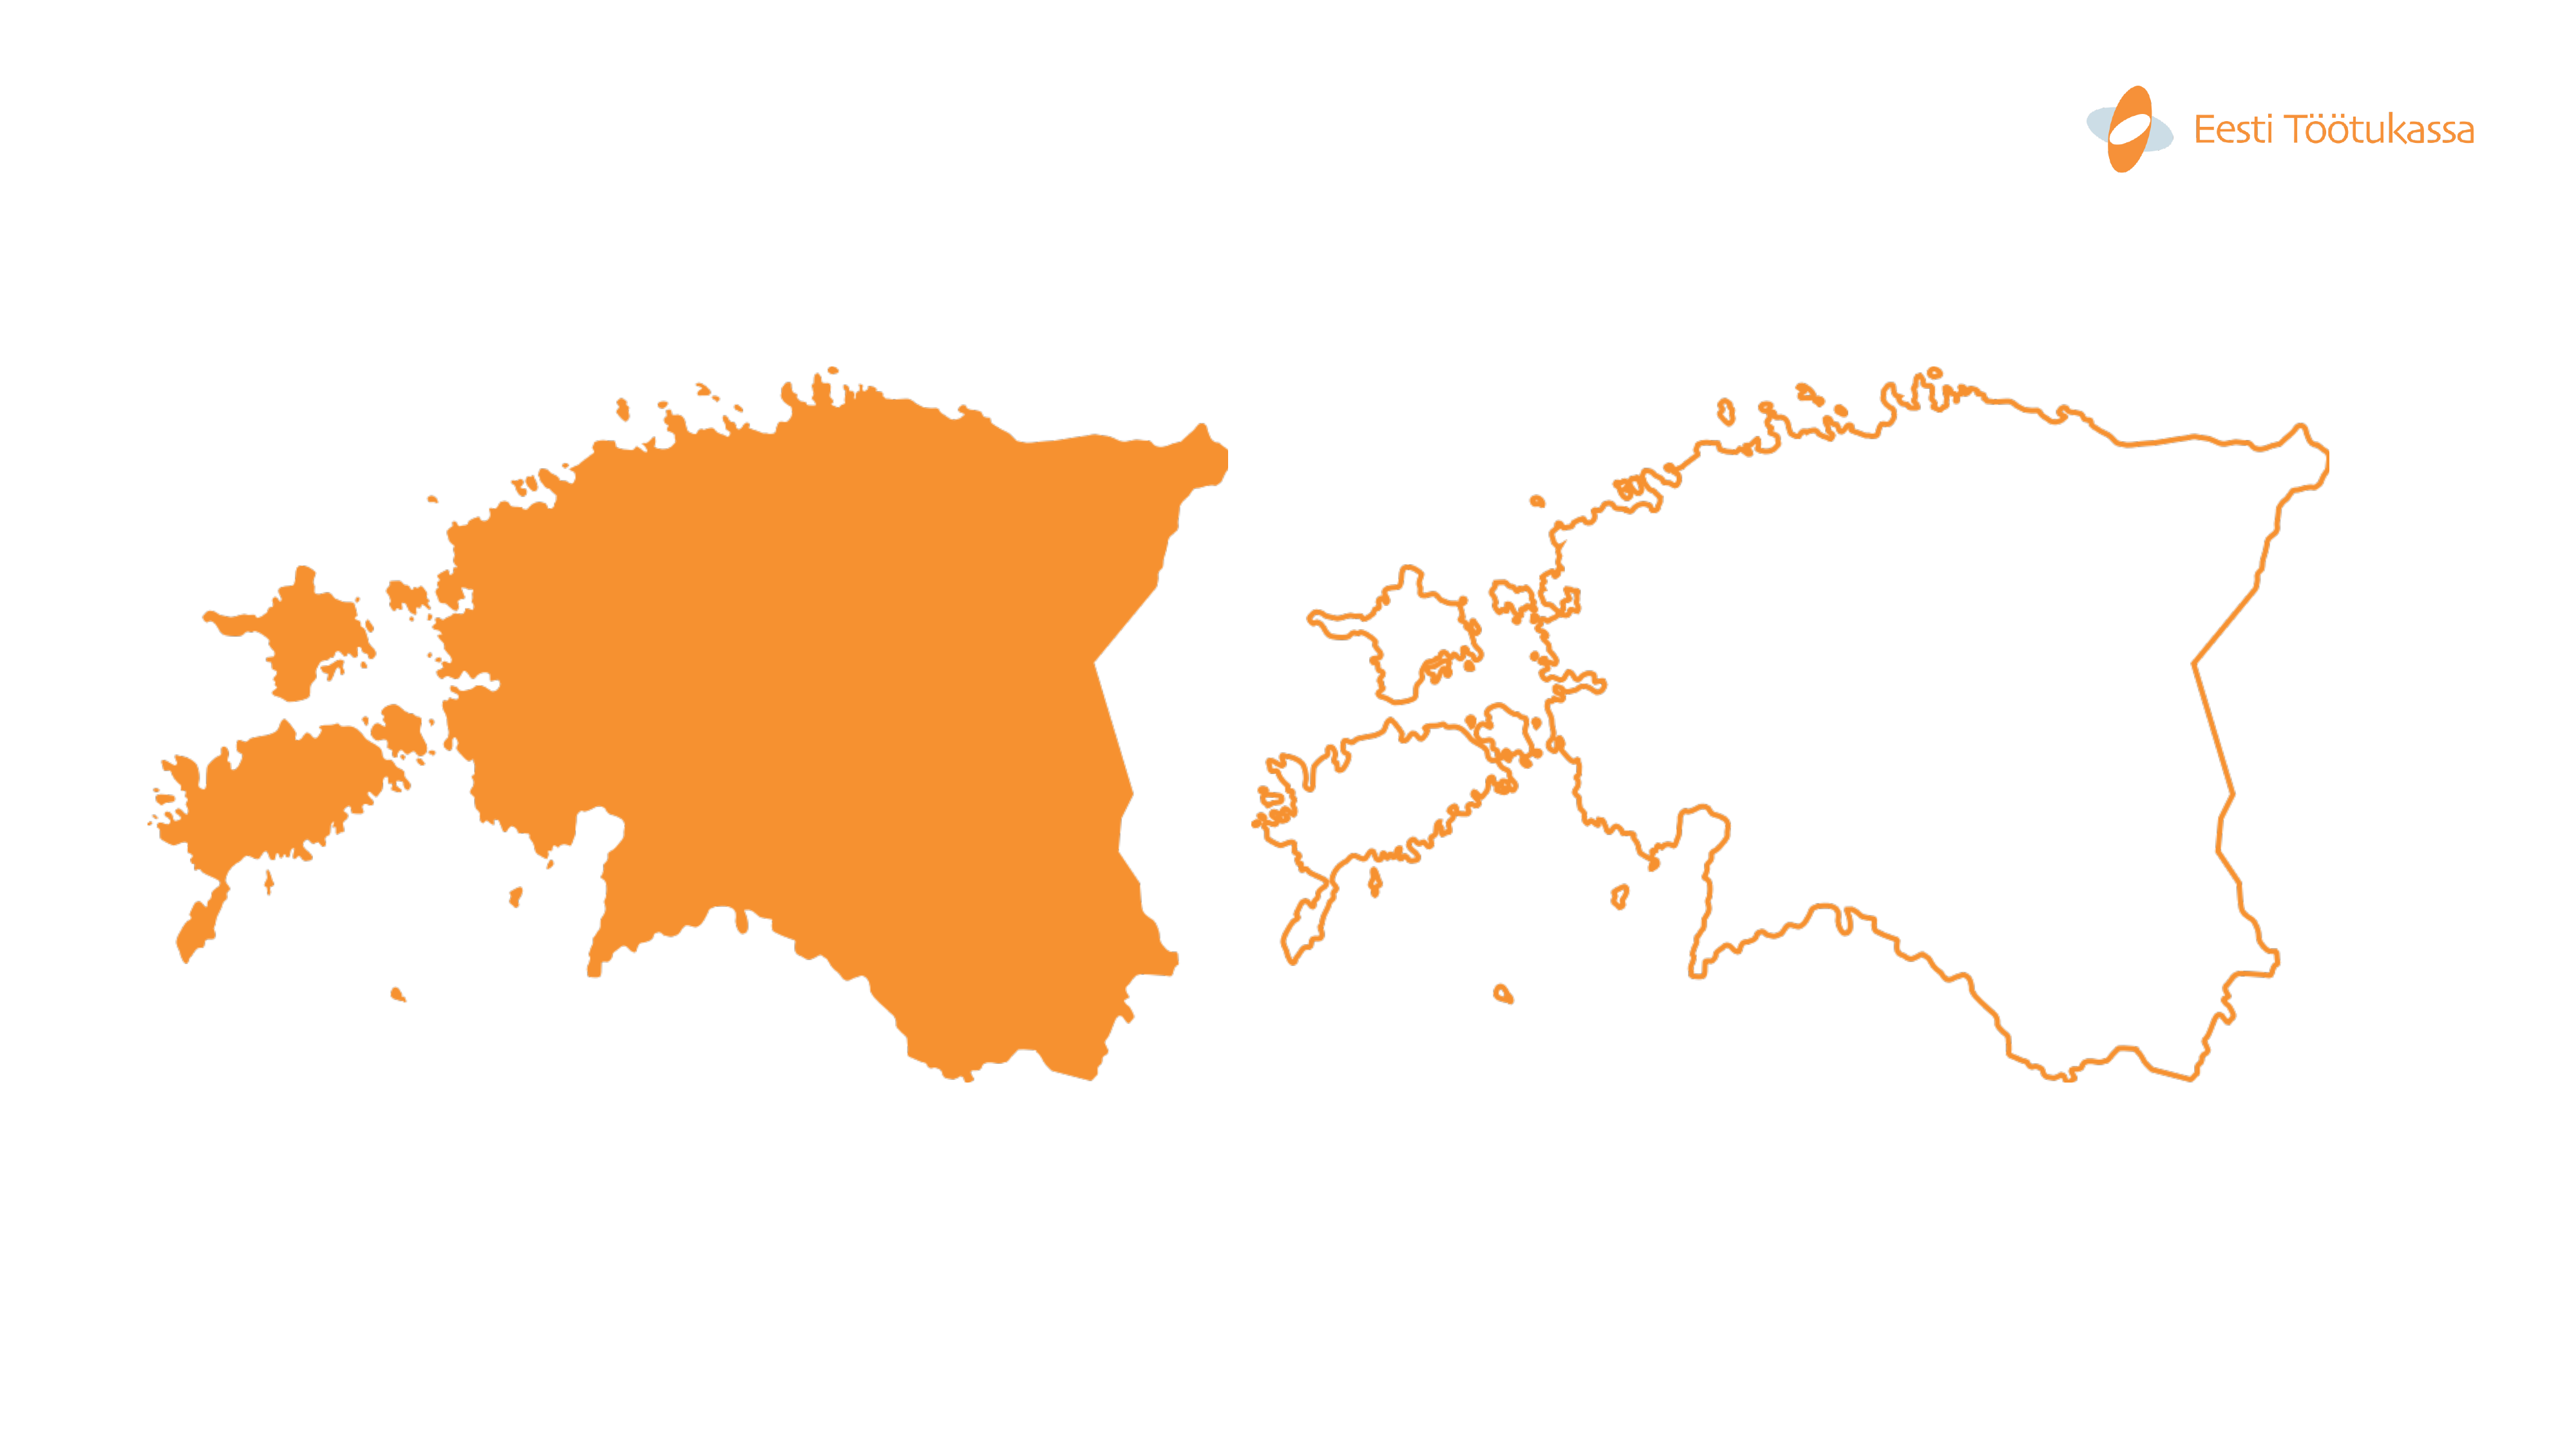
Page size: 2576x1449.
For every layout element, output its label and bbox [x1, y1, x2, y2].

picture [2087, 86, 2474, 173]
picture [1251, 366, 2330, 1083]
picture [147, 366, 1229, 1083]
